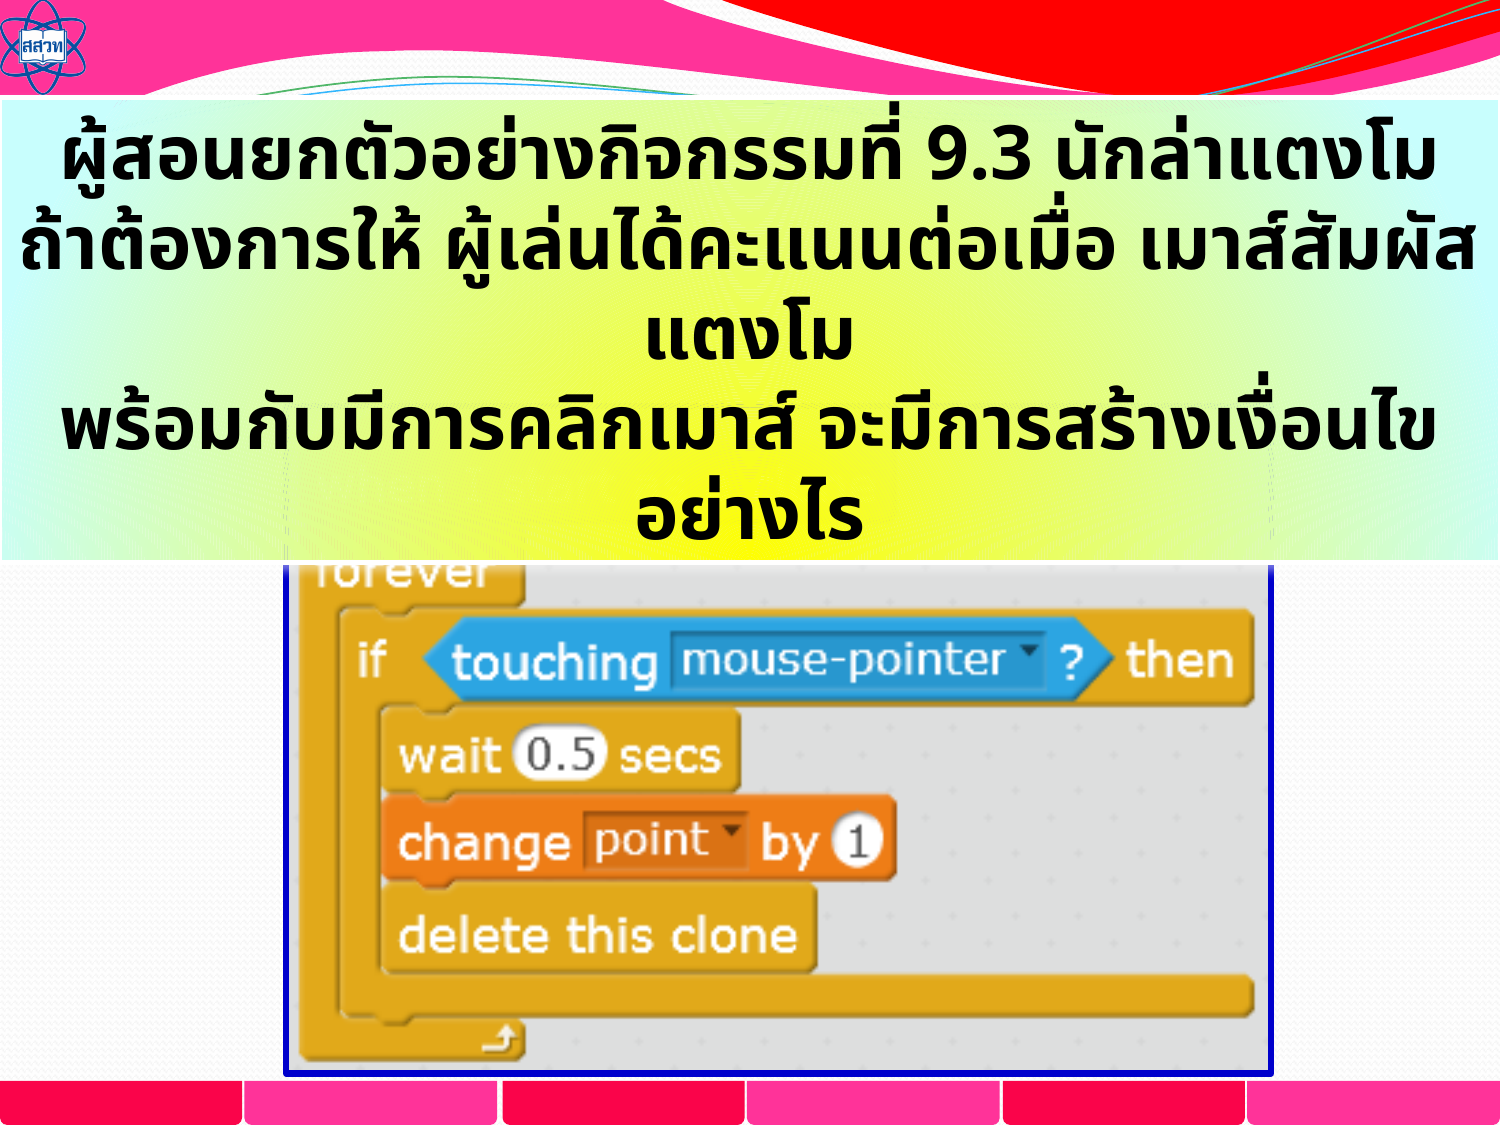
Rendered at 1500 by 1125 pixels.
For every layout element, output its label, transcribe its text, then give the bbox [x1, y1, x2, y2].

picture [288, 408, 1269, 1071]
table_cell 1.6 [1247, 1080, 1274, 1084]
table_cell 1.6 [746, 1080, 1000, 1084]
picture [0, 0, 86, 95]
table_cell 1.6 [283, 1080, 498, 1084]
text_box ผู้สอนยกตัวอย่างกิจกรรมที่ 9.3 นักล่าแตงโม ถ้าต้องการให้ ผู้เล่นได้คะแนนต่อเมื่อ เมาส์สัมผัสแตงโม พร้อมกับมีการคลิกเมาส์ จะมีการสร้างเงื่อนไขอย่างไร [0, 97, 1500, 563]
table_cell [282, 410, 288, 563]
table_cell [1269, 410, 1275, 563]
